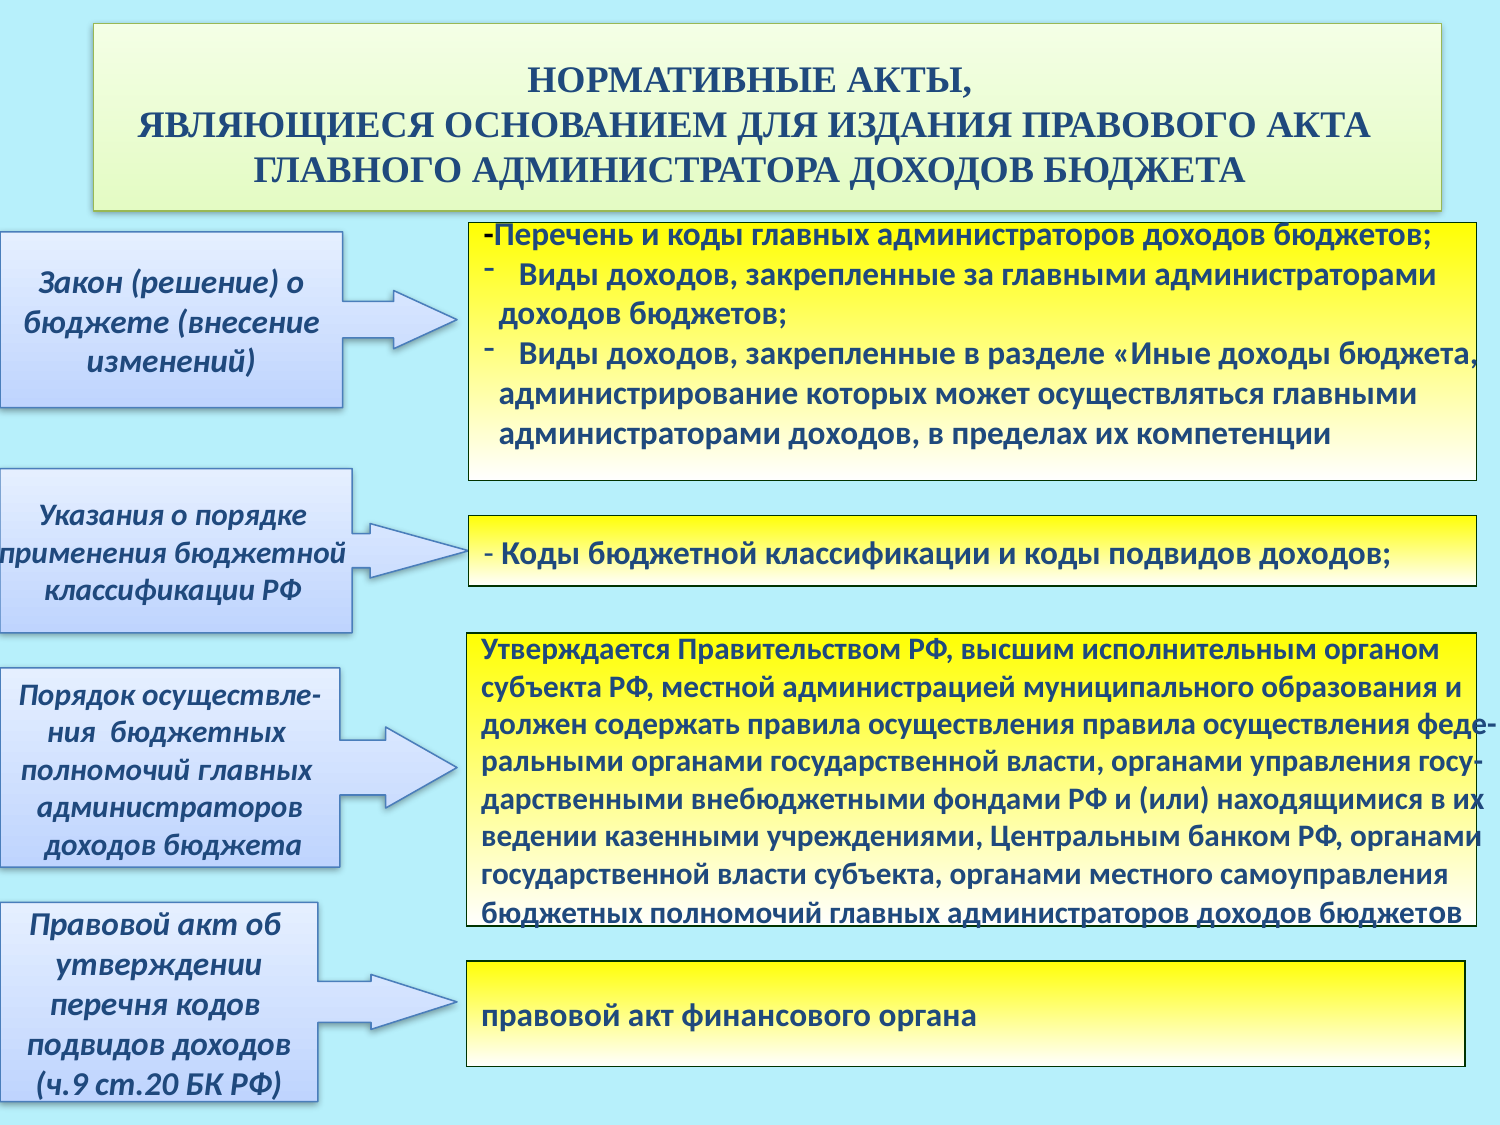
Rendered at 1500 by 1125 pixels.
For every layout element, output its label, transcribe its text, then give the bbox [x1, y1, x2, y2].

text_box Правовой акт об утверждении перечня кодов подвидов доходов (ч.9 ст.20 БК РФ) [0, 901, 458, 1103]
text_box - Коды бюджетной классификации и коды подвидов доходов; [468, 515, 1477, 586]
title НОРМАТИВНЫЕ АКТЫ, ЯВЛЯЮЩИЕСЯ ОСНОВАНИЕМ ДЛЯ ИЗДАНИЯ ПРАВОВОГО АКТА ГЛАВНОГО АДМИНИСТРАТОРА ДОХОДОВ БЮДЖЕТА [74, 44, 1426, 200]
text_box правовой акт финансового органа [466, 960, 1465, 1067]
text_box Порядок осуществле- ния бюджетных полномочий главных администраторов доходов бюджета [0, 667, 458, 868]
text_box -Перечень и коды главных администраторов доходов бюджетов; Виды доходов, закрепленные за главными администраторами доходов бюджетов; Виды доходов, закрепленные в разделе «Иные доходы бюджета, администрирование которых может осуществляться главными администраторами доходов, в пределах их компетенции [468, 222, 1477, 481]
text_box Утверждается Правительством РФ, высшим исполнительным органом субъекта РФ, местной администрацией муниципального образования и должен содержать правила осуществления правила осуществления феде- ральными органами государственной власти, органами управления госу- дарственными внебюджетными фондами РФ и (или) находящимися в их ведении казенными учреждениями, Центральным банком РФ, органами государственной власти субъекта, органами местного самоуправления бюджетных полномочий главных администраторов доходов бюджетов [466, 632, 1477, 926]
text_box Указания о порядке применения бюджетной классификации РФ [0, 467, 468, 634]
text_box [93, 23, 1442, 212]
text_box Закон (решение) о бюджете (внесение изменений) [0, 231, 458, 409]
